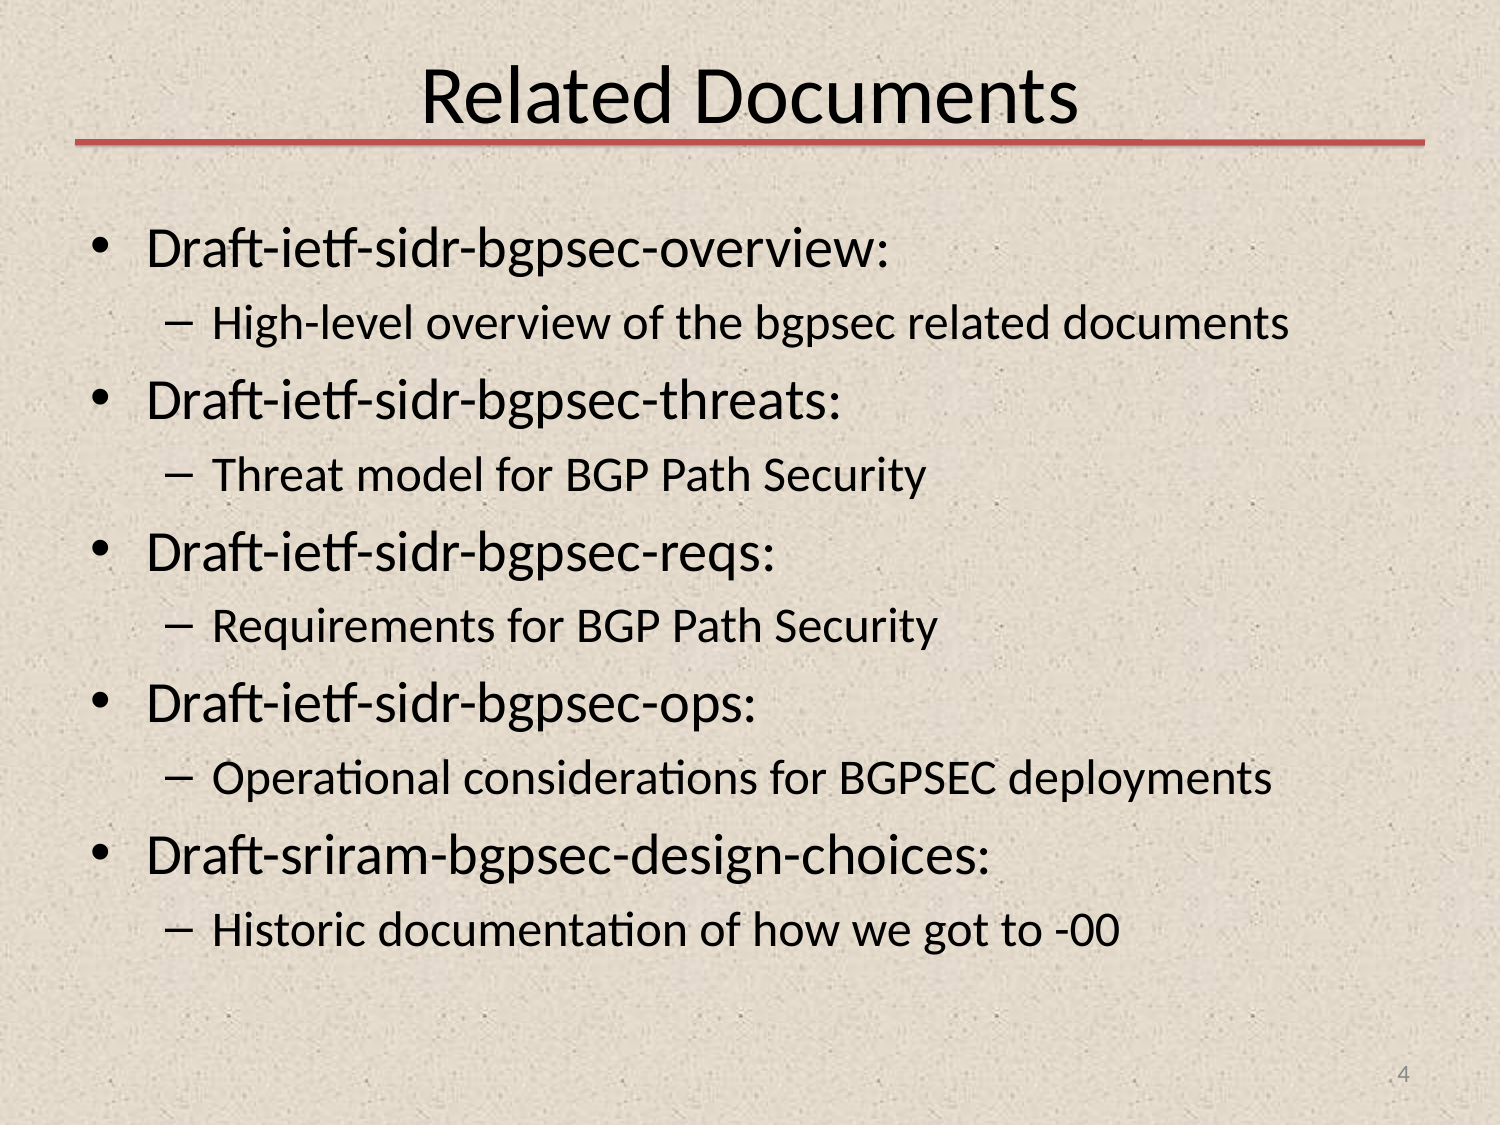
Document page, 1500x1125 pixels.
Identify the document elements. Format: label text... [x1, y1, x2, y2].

title Related Documents [74, 38, 1426, 143]
list Draft-ietf-sidr-bgpsec-overview: High-level overview of the bgpsec related documents Draft-ietf-sidr-bgpsec-threats: Threat model for BGP Path Security Draft-ietf-sidr-bgpsec-reqs: Requirements for BGP Path Security Draft-ietf-sidr-bgpsec-ops: Operational considerations for BGPSEC deployments Draft-sriram-bgpsec-design-choices: Historic documentation of how we got to -00 [74, 201, 1426, 1006]
slide_number 4 [1074, 1042, 1425, 1103]
picture [0, 0, 1500, 1125]
